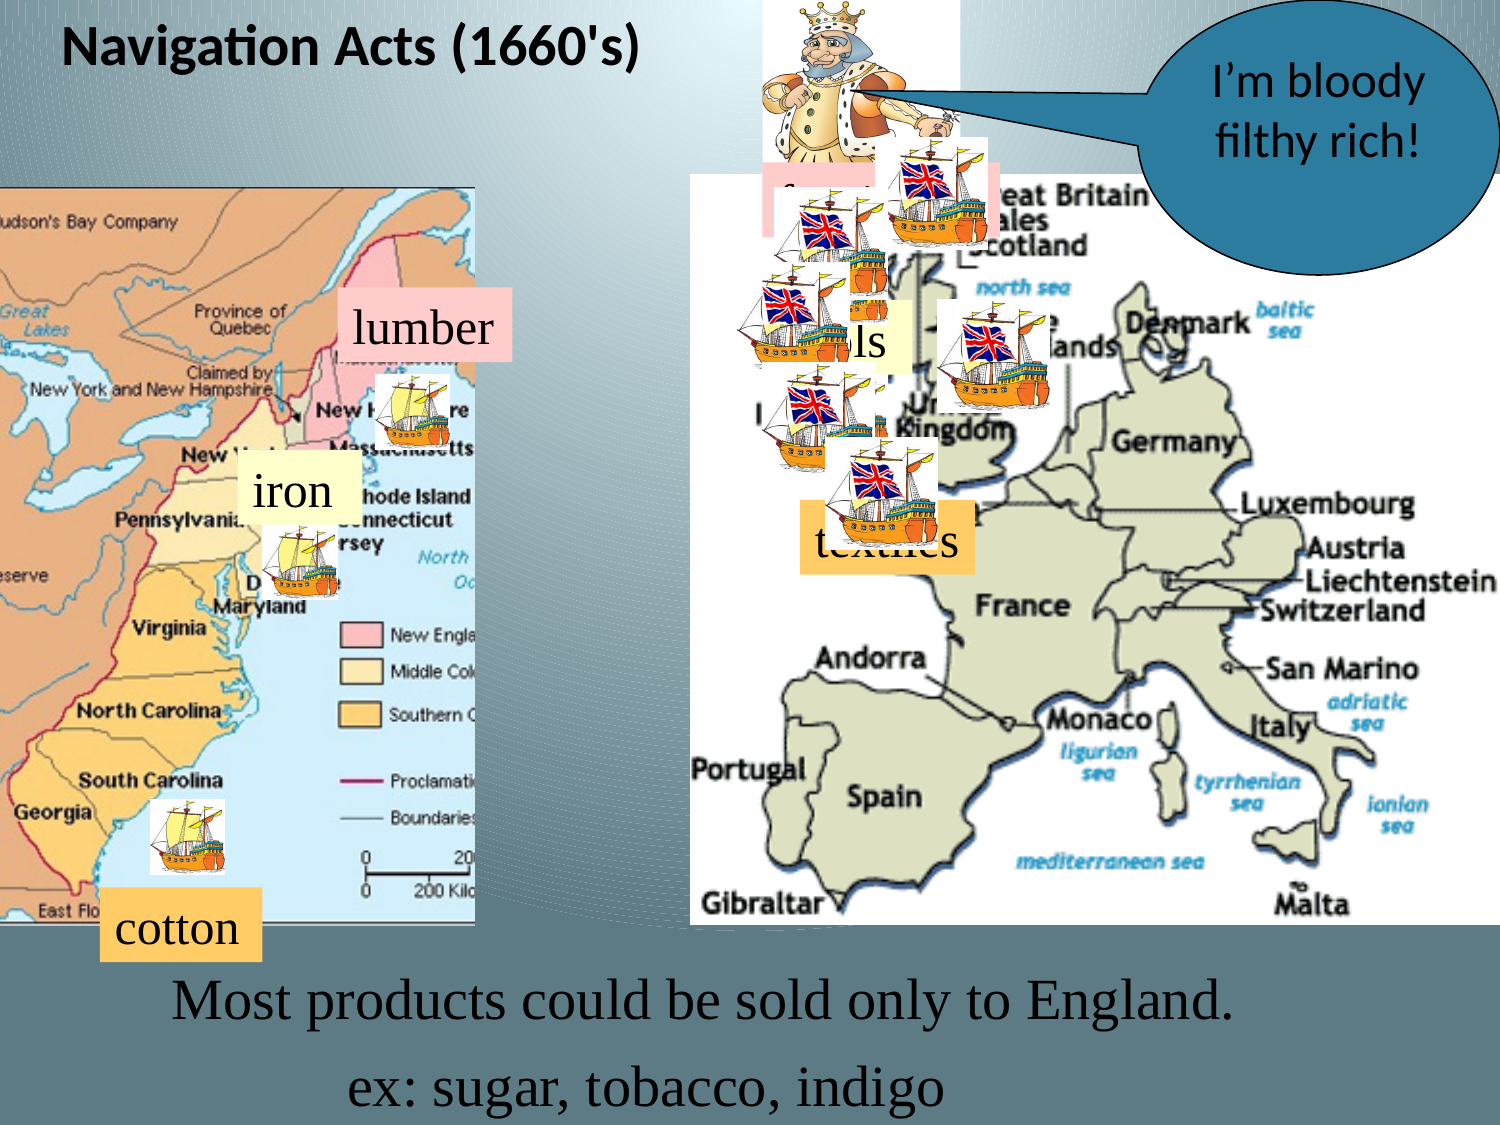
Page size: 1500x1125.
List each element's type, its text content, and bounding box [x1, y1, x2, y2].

picture [0, 187, 476, 926]
text_box lumber [479, 287, 513, 363]
text_box Most products could be sold only to England. [157, 954, 1251, 1039]
text_box Navigation Acts (1660's) [46, 0, 657, 85]
picture [690, 0, 1500, 925]
text_box cotton [99, 935, 263, 963]
text_box I’m bloody filthy rich! [965, 0, 1500, 173]
text_box ex: sugar, tobacco, indigo [332, 1040, 961, 1125]
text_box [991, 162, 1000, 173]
